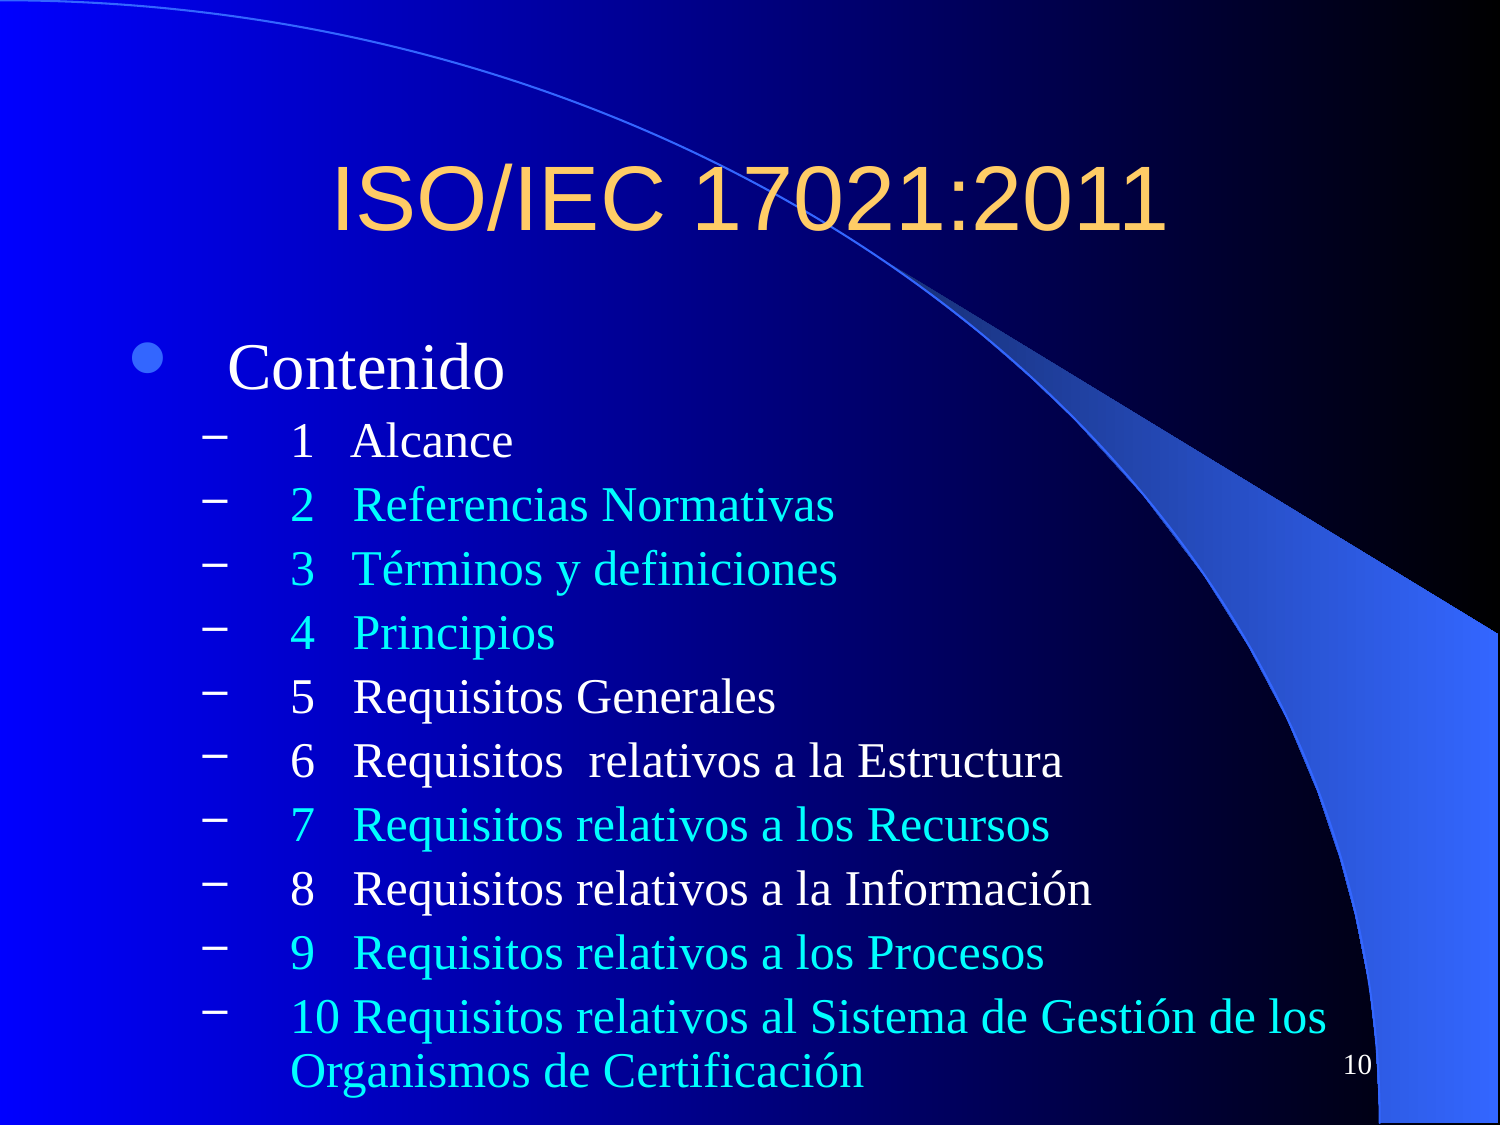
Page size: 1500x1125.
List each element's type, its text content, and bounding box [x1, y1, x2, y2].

title ISO/IEC 17021:2011 [112, 99, 1388, 288]
list Contenido 1 Alcance 2 Referencias Normativas 3 Términos y definiciones 4 Principios 5 Requisitos Generales 6 Requisitos relativos a la Estructura 7 Requisitos relativos a los Recursos 8 Requisitos relativos a la Información 9 Requisitos relativos a los Procesos 10 Requisitos relativos al Sistema de Gestión de los Organismos de Certificación [112, 324, 1388, 1001]
slide_number 10 [1074, 1024, 1388, 1101]
